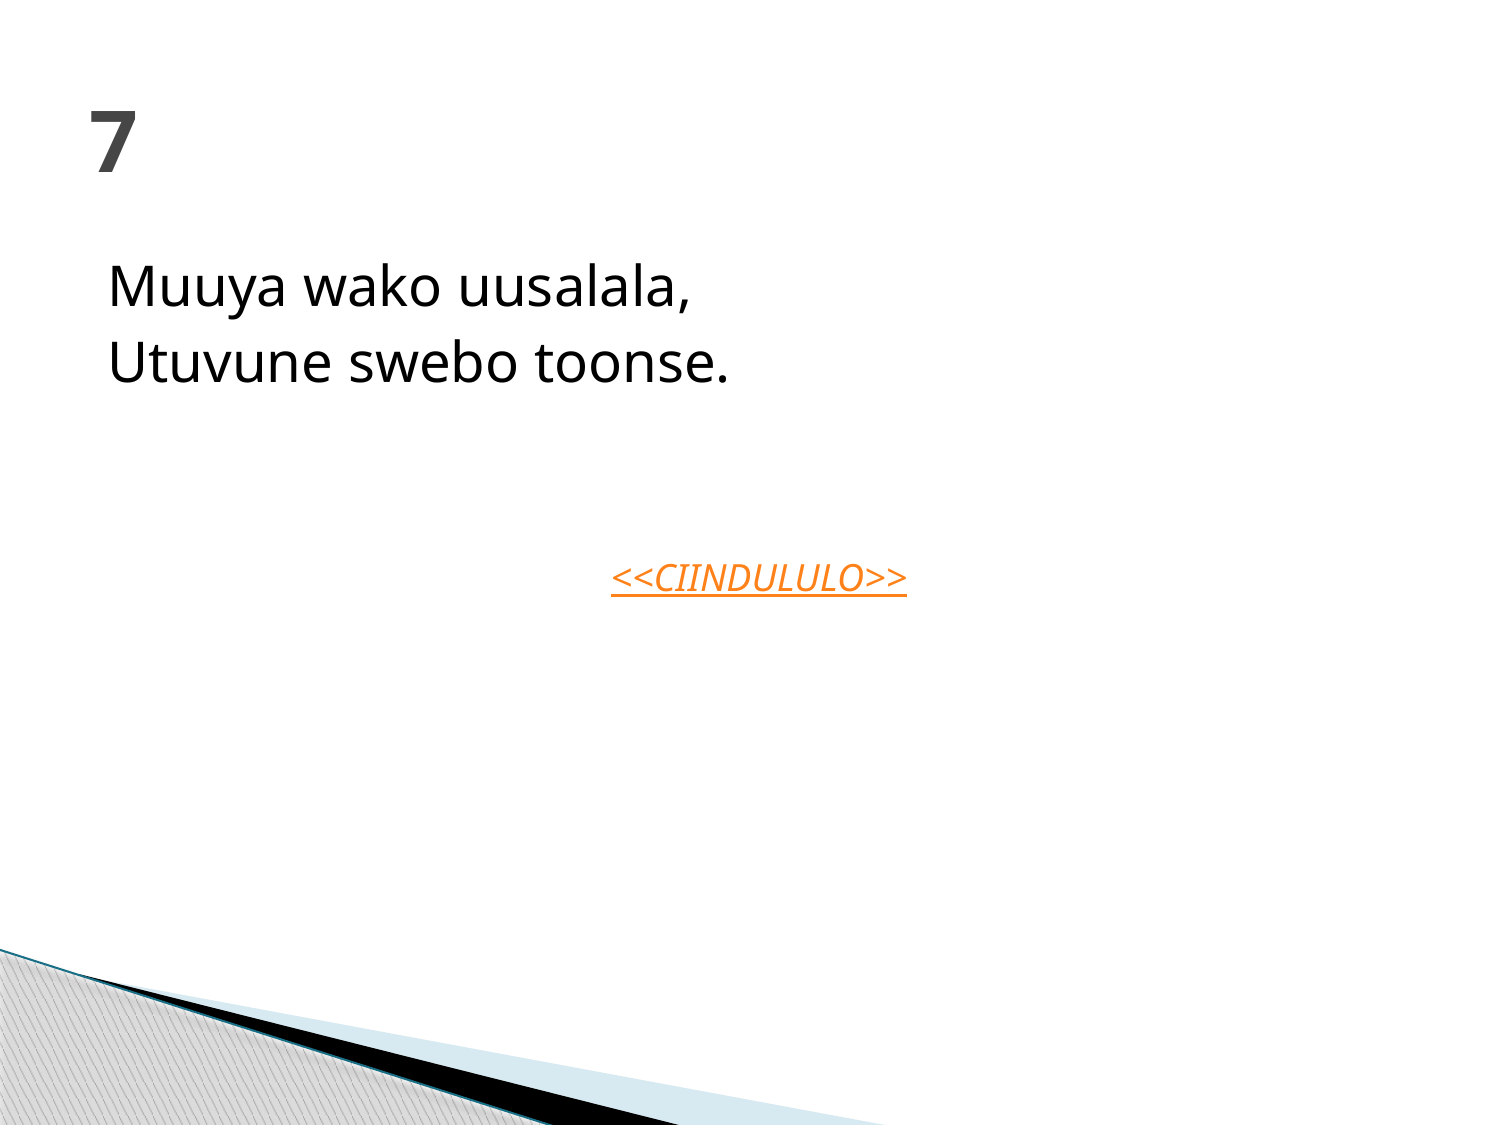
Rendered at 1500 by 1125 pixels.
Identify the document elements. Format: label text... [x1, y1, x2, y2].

title 7 [75, 45, 1425, 233]
list Muuya wako uusalala, Utuvune swebo toonse. <<CIINDULULO>> [75, 243, 1425, 986]
